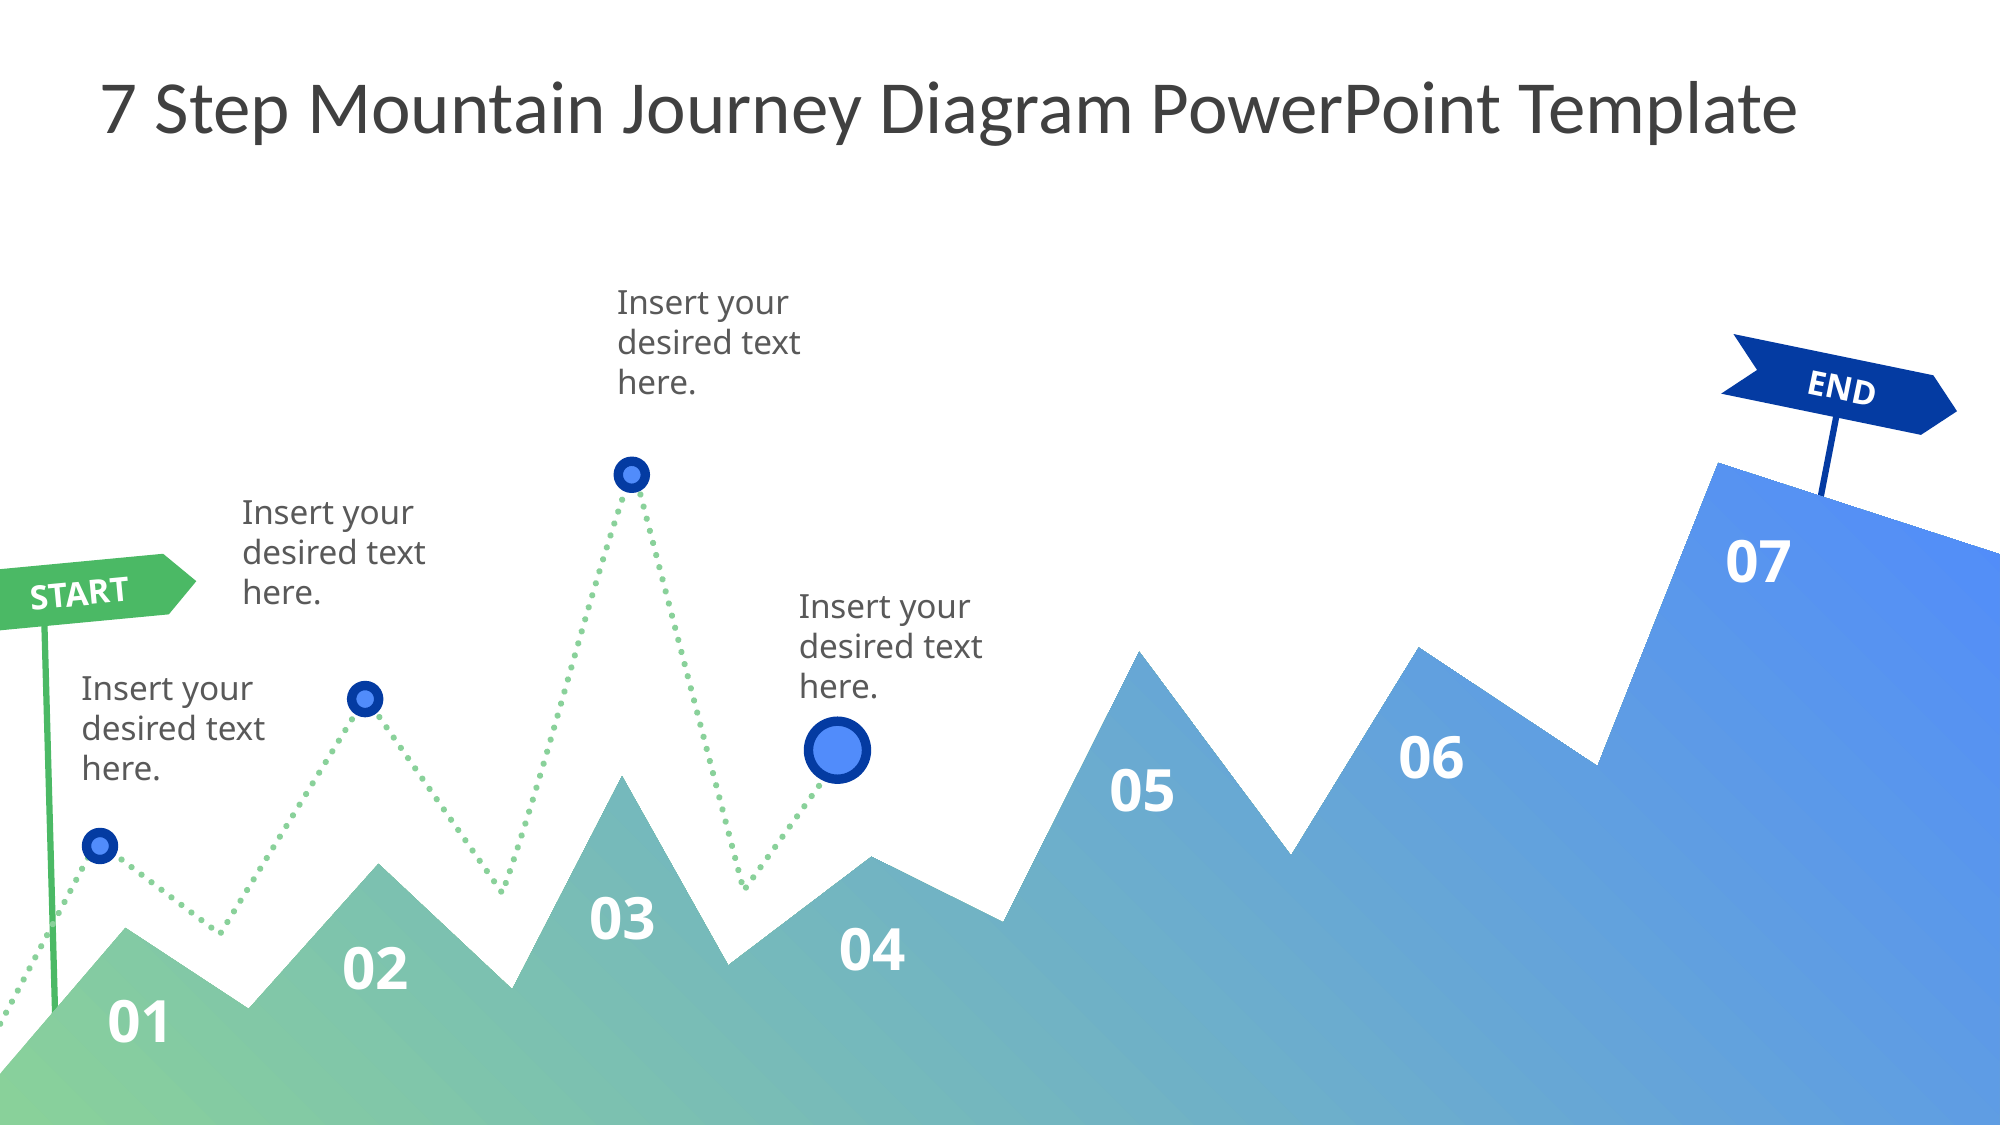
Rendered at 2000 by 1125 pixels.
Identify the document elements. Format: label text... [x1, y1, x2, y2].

text_box [0, 485, 2000, 1125]
text_box 02 [327, 924, 424, 1009]
text_box 07 [1710, 545, 1807, 602]
text_box Insert your desired text here. [798, 577, 1000, 713]
text_box 01 [92, 976, 189, 1062]
text_box 03 [574, 873, 671, 959]
text_box [349, 683, 381, 715]
text_box Insert your desired text here. [617, 274, 891, 409]
text_box [144, 489, 824, 969]
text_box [1712, 355, 1948, 538]
text_box Insert your desired text here. [144, 659, 336, 795]
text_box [0, 553, 139, 1026]
text_box 05 [1094, 745, 1191, 831]
title 7 Step Mountain Journey Diagram PowerPoint Template [99, 45, 1900, 162]
text_box 04 [823, 904, 921, 990]
text_box [616, 459, 648, 491]
text_box [806, 719, 869, 782]
text_box 06 [1383, 712, 1480, 798]
text_box Insert your desired text here. [242, 483, 516, 619]
